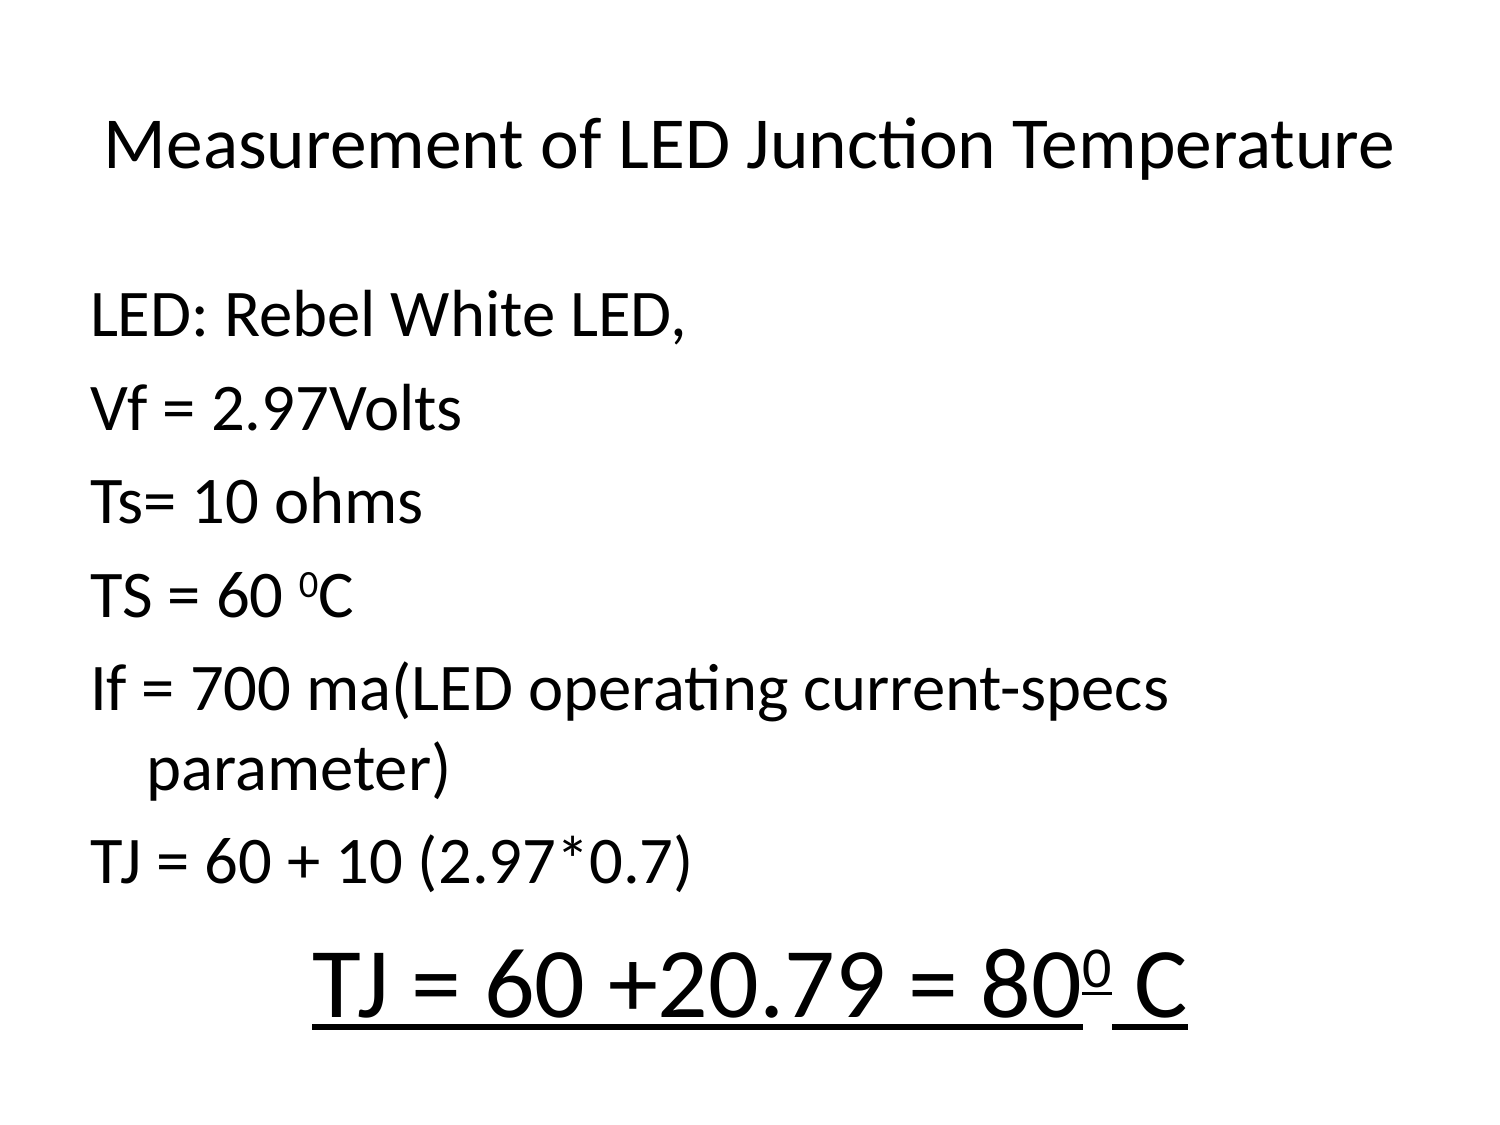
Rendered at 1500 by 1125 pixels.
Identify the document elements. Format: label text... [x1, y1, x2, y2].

list LED: Rebel White LED, Vf = 2.97Volts Ts= 10 ohms TS = 60 0C If = 700 ma(LED operating current-specs parameter) TJ = 60 + 10 (2.97*0.7) TJ = 60 +20.79 = 800 C [75, 262, 1425, 1075]
title Measurement of LED Junction Temperature [75, 45, 1425, 233]
